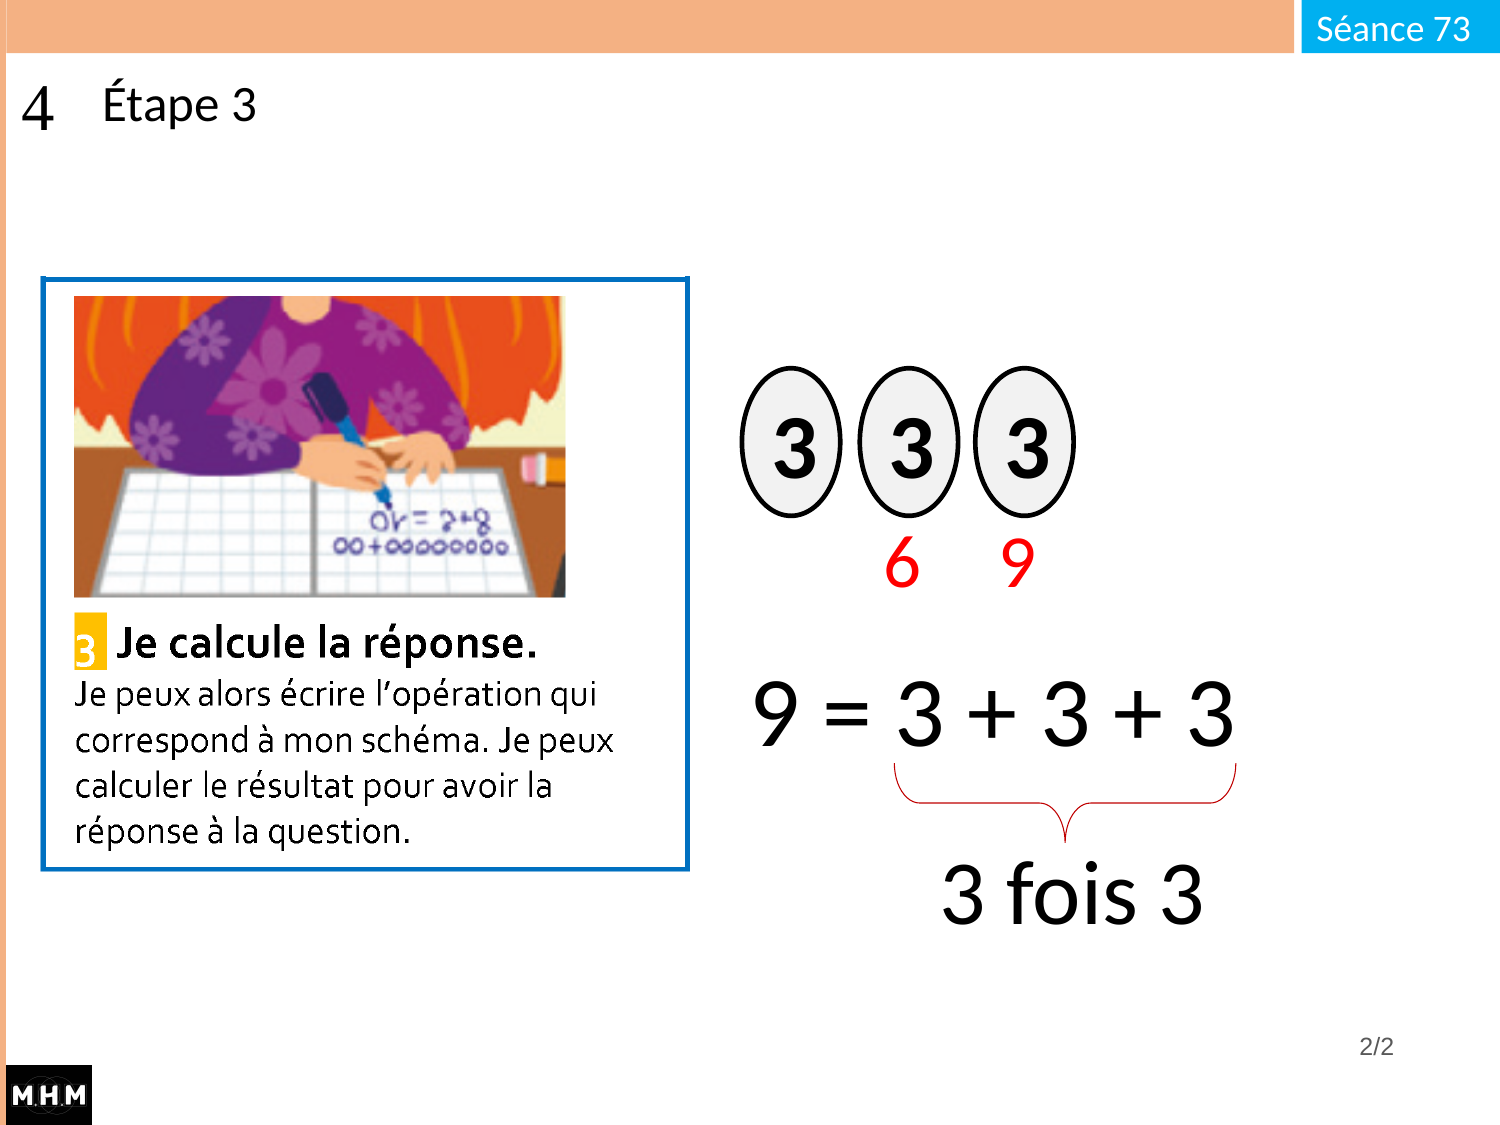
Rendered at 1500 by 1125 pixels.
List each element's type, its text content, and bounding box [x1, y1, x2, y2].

text_box 3 fois 3 [925, 825, 1236, 951]
text_box [893, 763, 1237, 825]
text_box 9 = 3 + 3 + 3 [734, 638, 1446, 774]
text_box 3 [974, 367, 1075, 514]
picture [6, 1065, 92, 1125]
text_box 6 [869, 504, 925, 610]
picture [39, 276, 690, 873]
text_box 9 [984, 504, 1040, 610]
text_box 3 [858, 367, 960, 513]
text_box 3 [740, 367, 842, 517]
text_box 2/2 [1339, 1022, 1414, 1068]
title Étape 3 [87, 32, 1382, 140]
